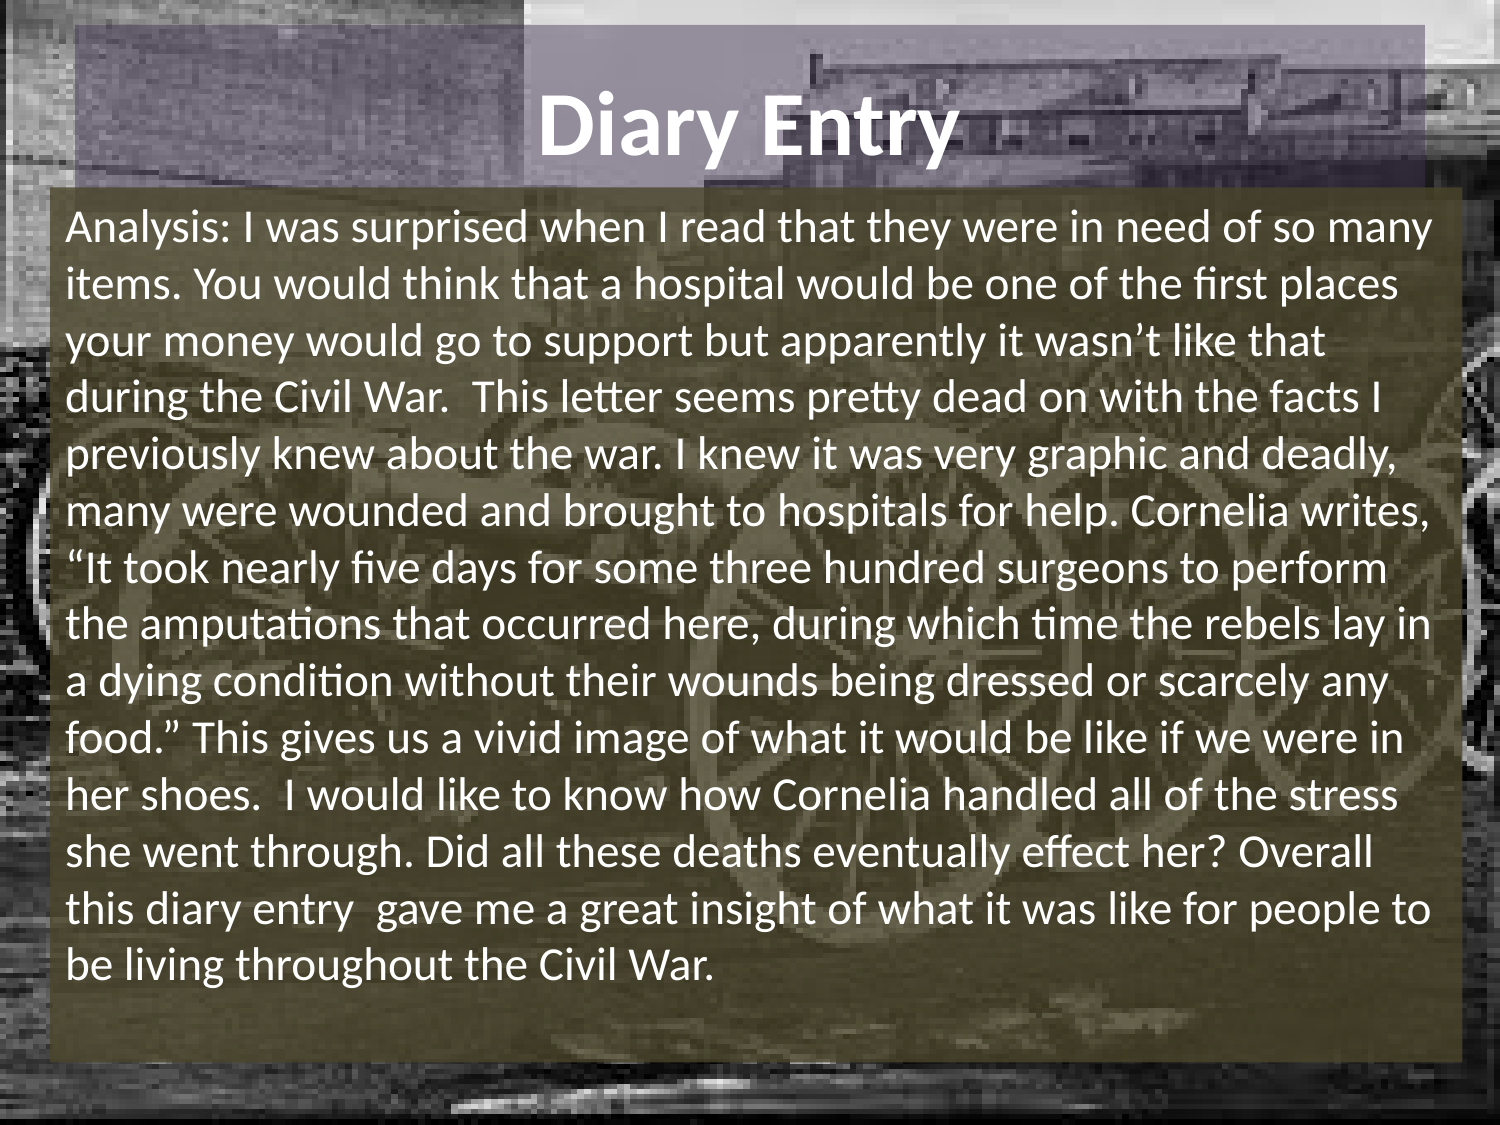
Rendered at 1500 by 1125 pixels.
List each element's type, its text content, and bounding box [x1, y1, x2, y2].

title Diary Entry [75, 24, 1425, 187]
picture [0, 0, 1500, 1125]
list Analysis: I was surprised when I read that they were in need of so many items. You would think that a hospital would be one of the first places your money would go to support but apparently it wasn’t like that during the Civil War. This letter seems pretty dead on with the facts I previously knew about the war. I knew it was very graphic and deadly, many were wounded and brought to hospitals for help. Cornelia writes, “It took nearly five days for some three hundred surgeons to perform the amputations that occurred here, during which time the rebels lay in a dying condition without their wounds being dressed or scarcely any food.” This gives us a vivid image of what it would be like if we were in her shoes. I would like to know how Cornelia handled all of the stress she went through. Did all these deaths eventually effect her? Overall this diary entry gave me a great insight of what it was like for people to be living throughout the Civil War. [50, 187, 1463, 1063]
